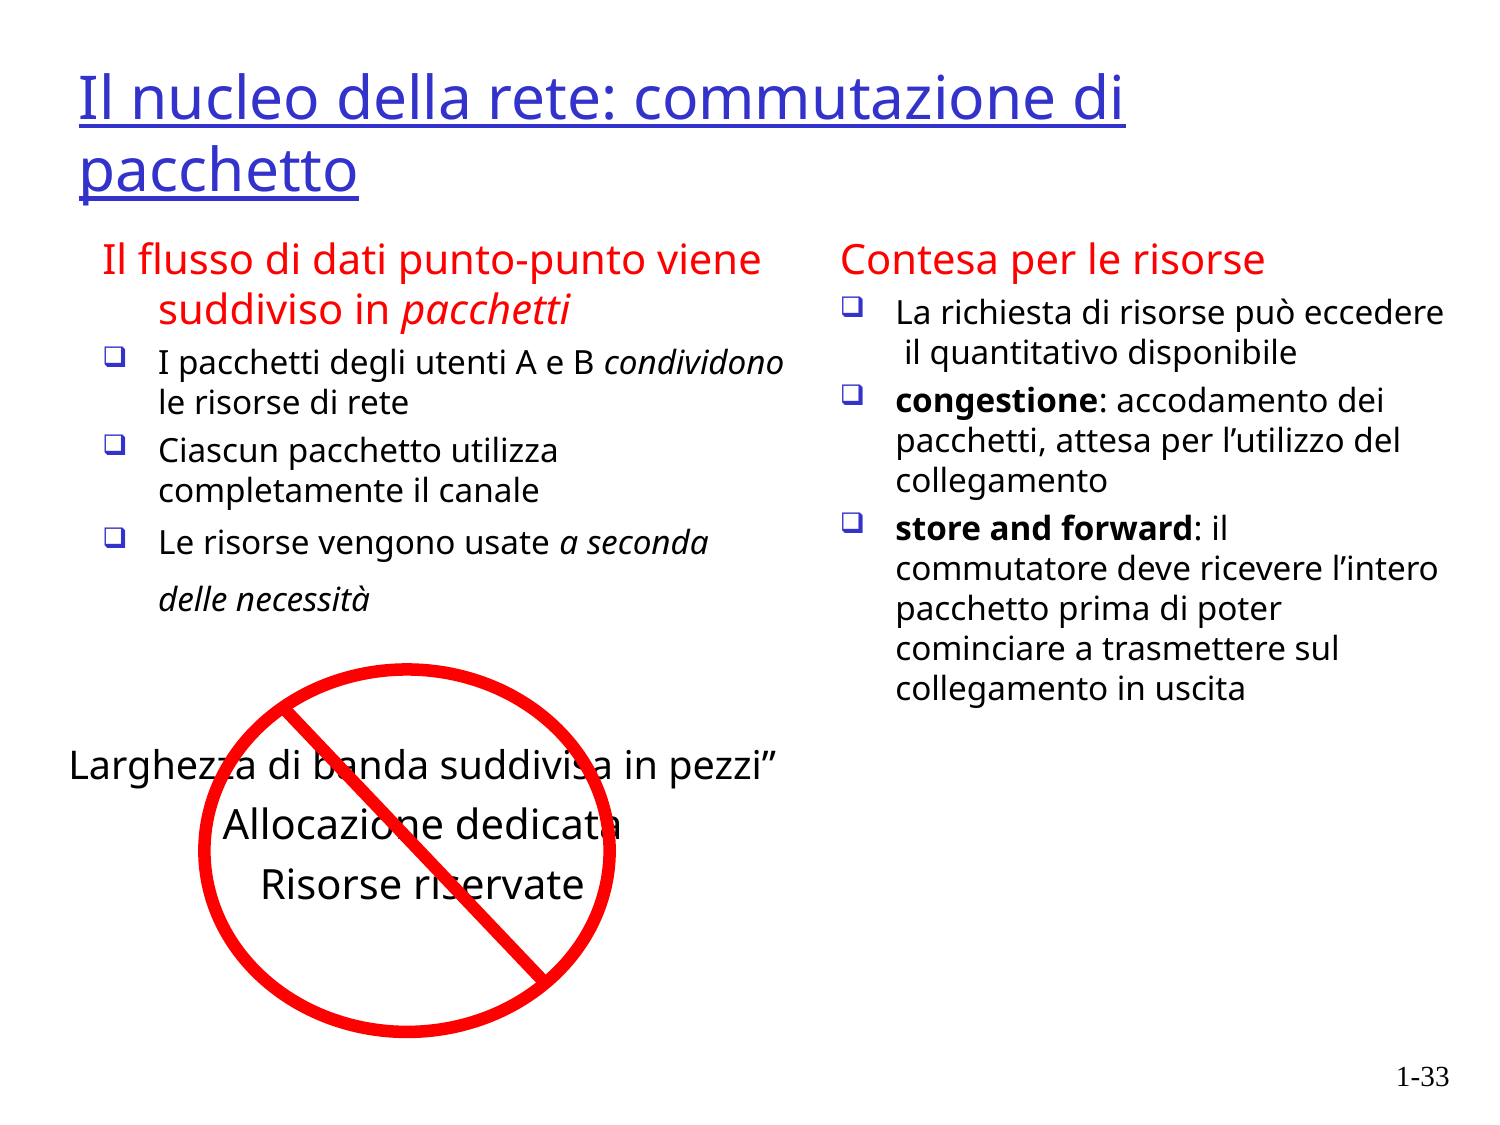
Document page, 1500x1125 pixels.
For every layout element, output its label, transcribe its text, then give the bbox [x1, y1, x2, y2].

title Il nucleo della rete: commutazione di pacchetto [63, 37, 1438, 226]
list Il flusso di dati punto-punto viene suddiviso in pacchetti I pacchetti degli utenti A e B condividono le risorse di rete Ciascun pacchetto utilizza completamente il canale Le risorse vengono usate a seconda delle necessità [87, 224, 801, 775]
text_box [49, 669, 795, 1032]
slide_number 1-33 [1362, 1049, 1465, 1125]
text_box Contesa per le risorse La richiesta di risorse può eccedere il quantitativo disponibile congestione: accodamento dei pacchetti, attesa per l’utilizzo del collegamento store and forward: il commutatore deve ricevere l’intero pacchetto prima di poter cominciare a trasmettere sul collegamento in uscita [825, 224, 1463, 988]
